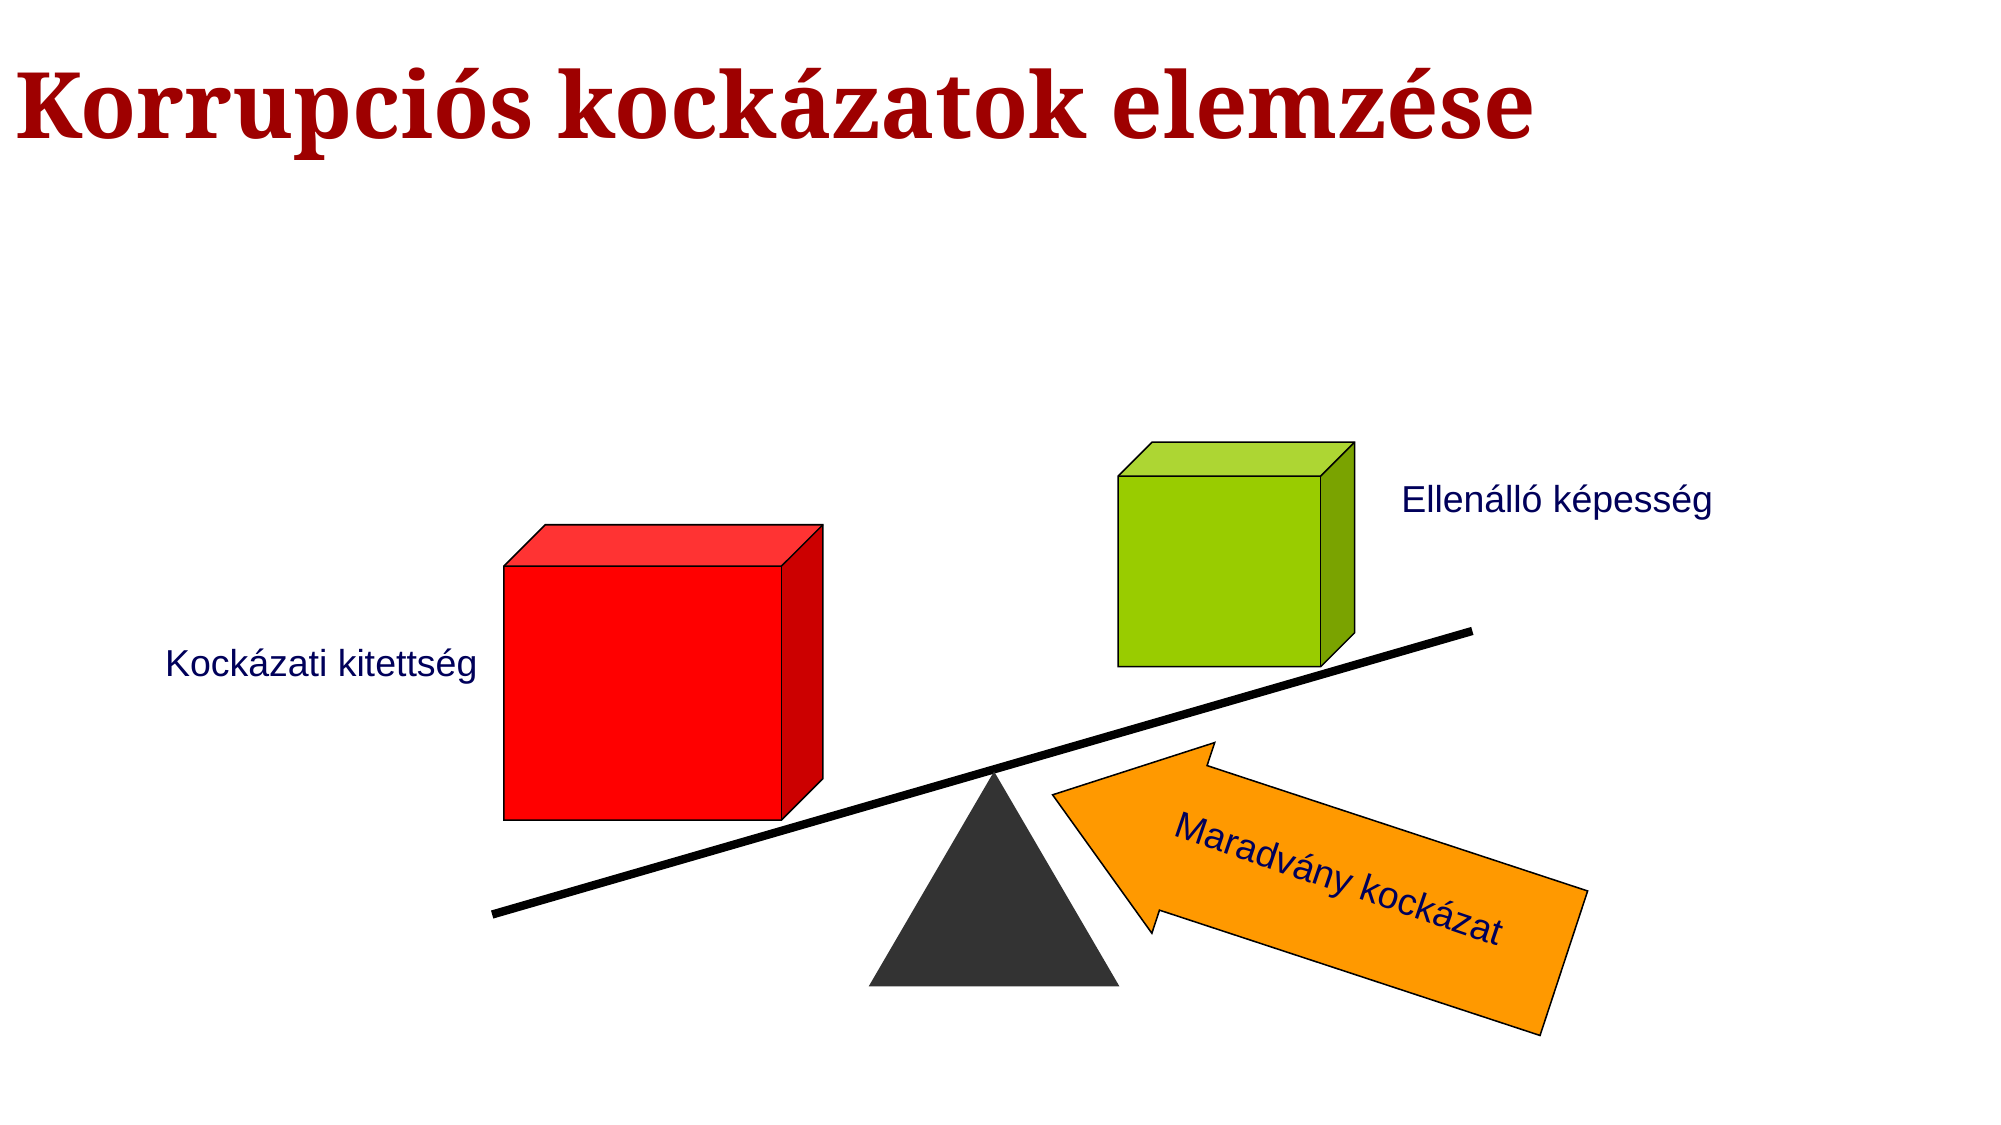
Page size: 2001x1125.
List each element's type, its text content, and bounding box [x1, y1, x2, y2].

text_box [1118, 442, 1355, 667]
text_box Kockázati kitettség [150, 631, 665, 692]
text_box [870, 772, 1119, 986]
text_box [1052, 742, 1588, 1036]
text_box [527, 843, 952, 929]
text_box [1446, 843, 1532, 872]
text_box [503, 524, 823, 821]
text_box [1154, 911, 1213, 929]
text_box Maradvány kockázat [1153, 788, 1620, 998]
text_box Ellenálló képesség [1386, 467, 1954, 528]
text_box [1036, 843, 1148, 929]
title Korrupciós kockázatok elemzése [0, 0, 1725, 218]
